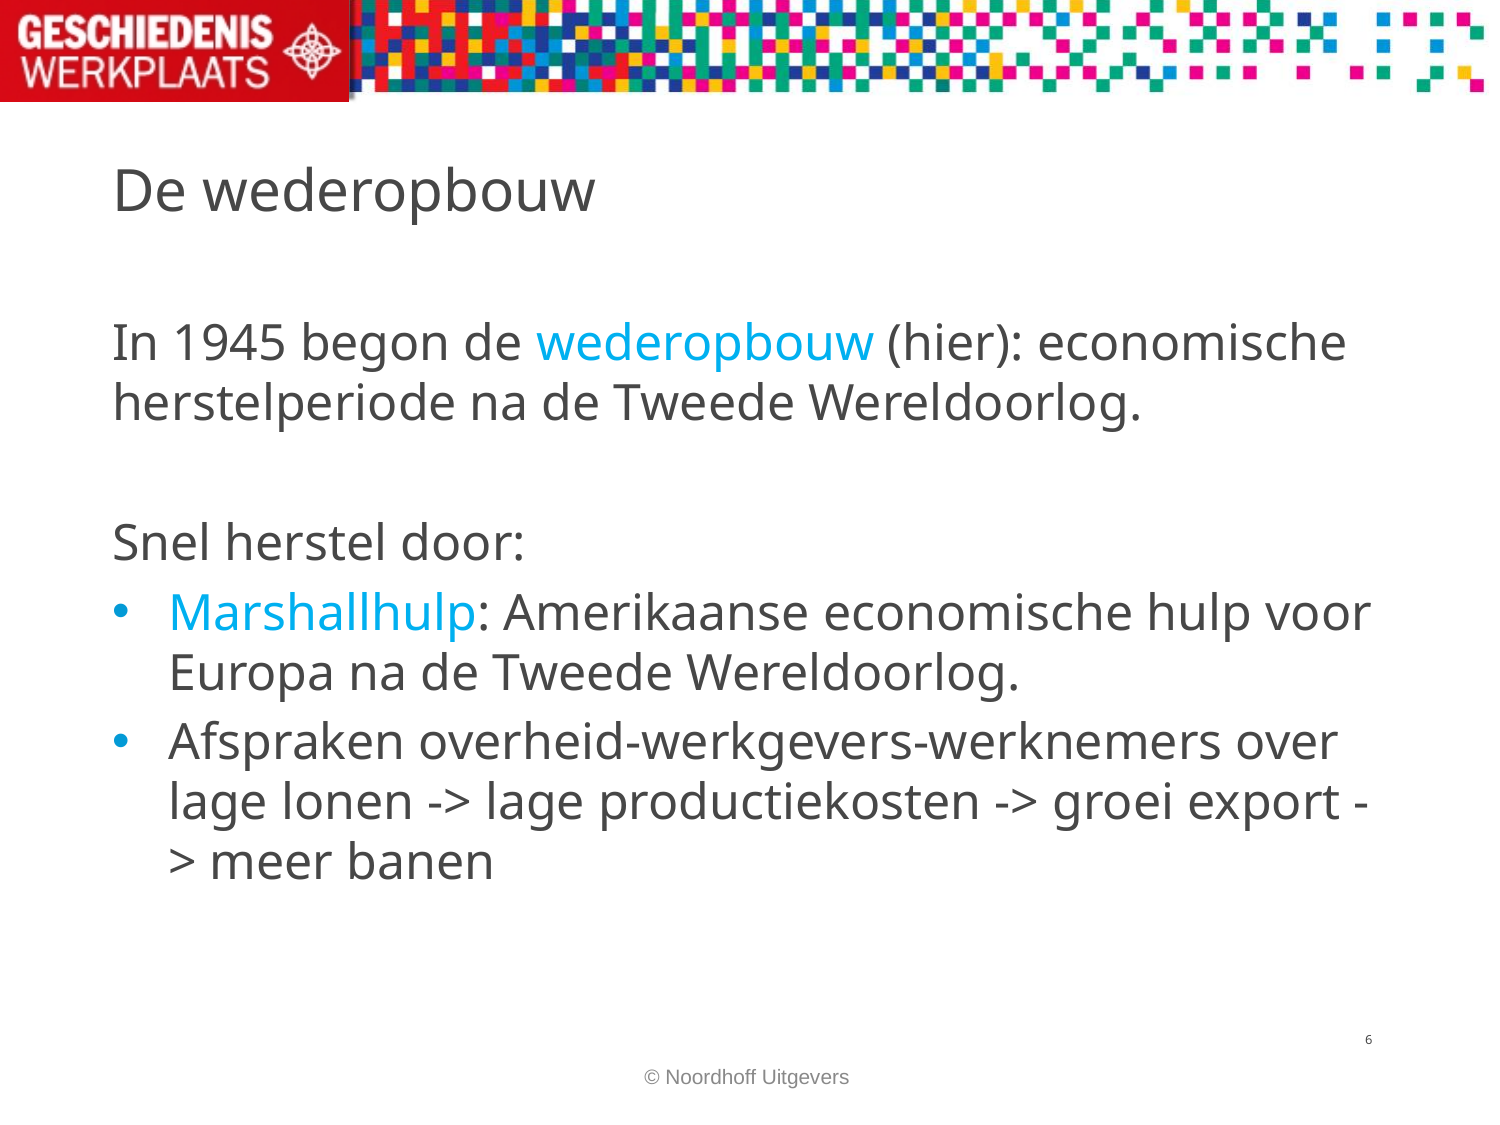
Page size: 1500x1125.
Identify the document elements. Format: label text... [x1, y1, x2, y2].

picture [0, 0, 1500, 1125]
list In 1945 begon de wederopbouw (hier): economische herstelperiode na de Tweede Wereldoorlog. Snel herstel door: Marshallhulp: Amerikaanse economische hulp voor Europa na de Tweede Wereldoorlog. Afspraken overheid-werkgevers-werknemers over lage lonen -> lage productiekosten -> groei export -> meer banen [112, 302, 1409, 988]
title De wederopbouw [112, 145, 1401, 256]
slide_number 6 [1325, 1025, 1388, 1063]
text_box © Noordhoff Uitgevers [512, 1045, 988, 1106]
